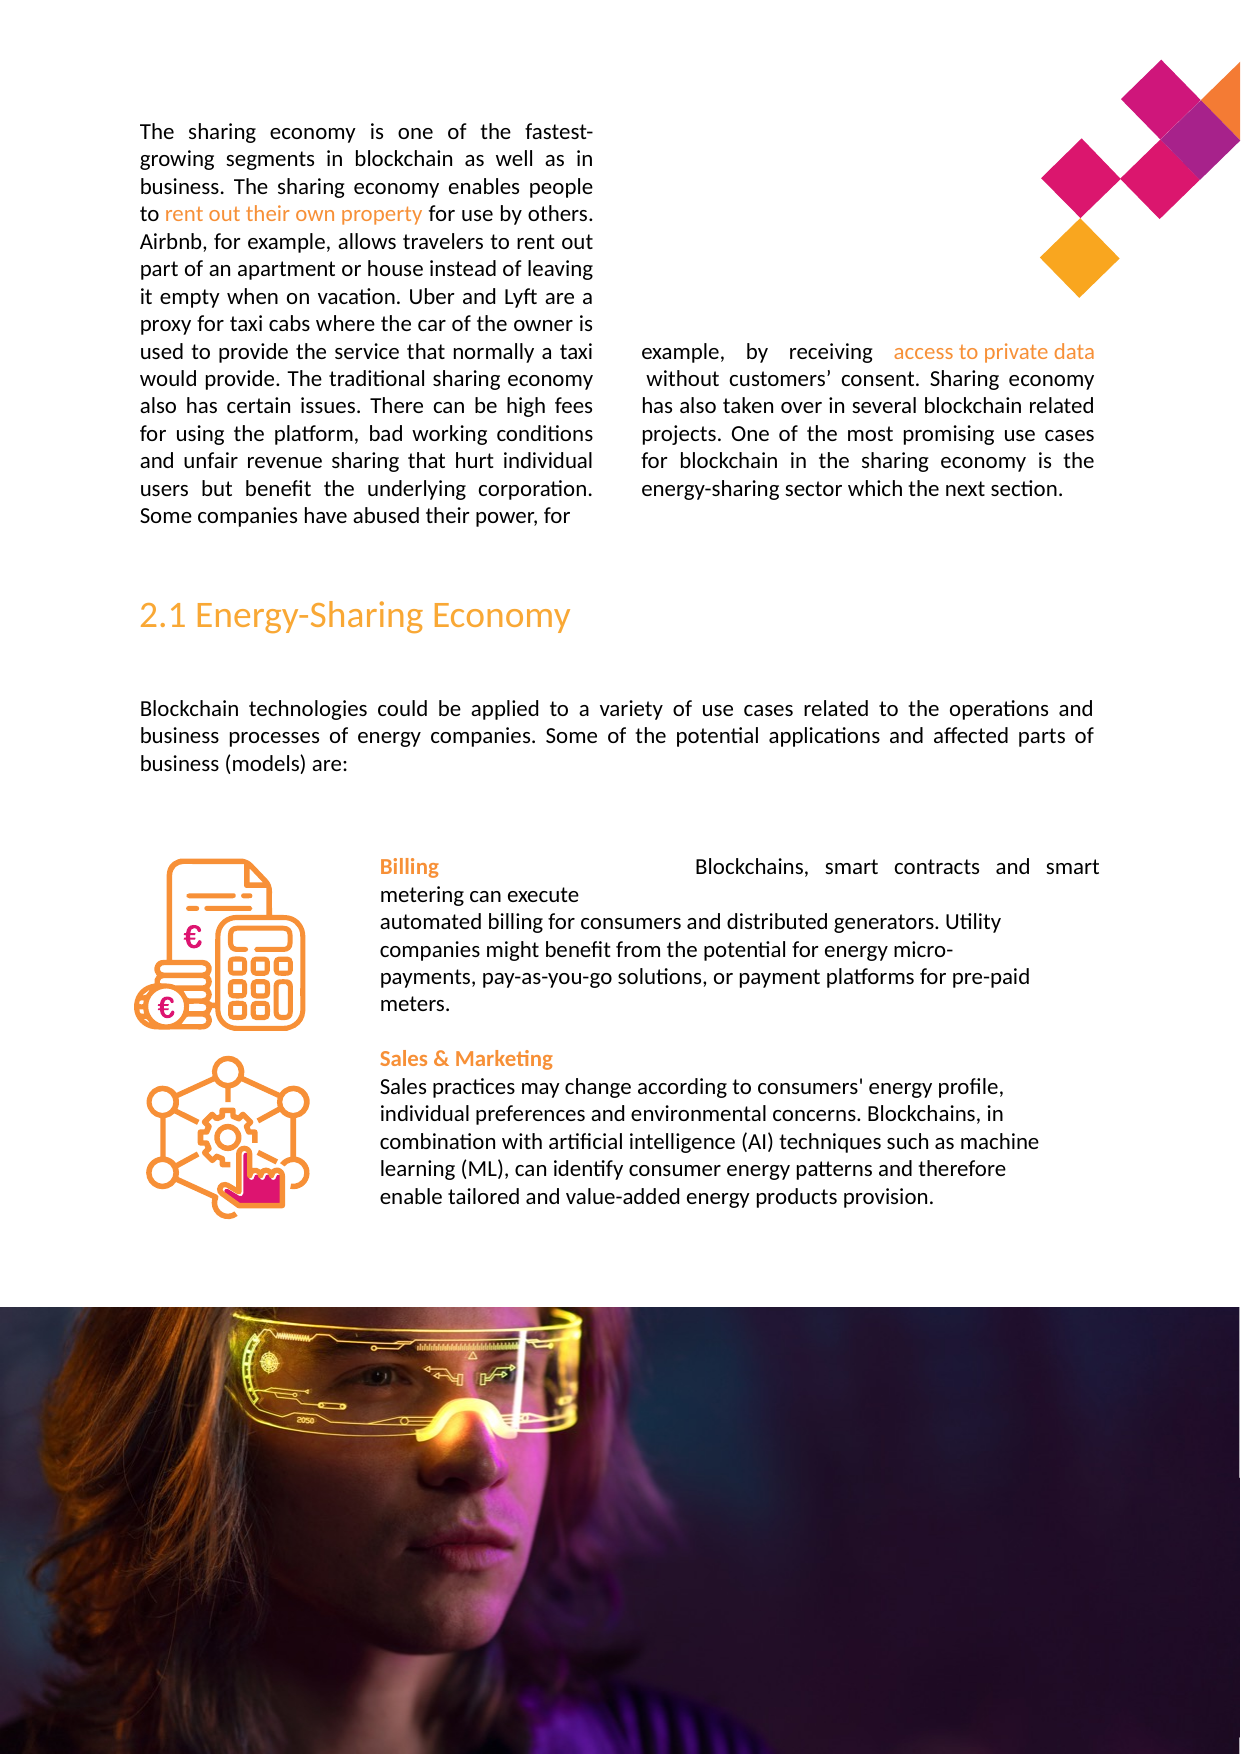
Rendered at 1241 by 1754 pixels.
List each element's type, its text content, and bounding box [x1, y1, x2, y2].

picture [0, 1307, 1241, 1754]
text_box The sharing economy is one of the fastest-growing segments in blockchain as well as in business. The sharing economy enables people to rent out their own property for use by others. Airbnb, for example, allows travelers to rent out part of an apartment or house instead of leaving it empty when on vacation. Uber and Lyft are a proxy for taxi cabs where the car of the owner is used to provide the service that normally a taxi would provide. The traditional sharing economy also has certain issues. There can be high fees for using the platform, bad working conditions and unfair revenue sharing that hurt individual users but benefit the underlying corporation. Some companies have abused their power, for example, by receiving access to private data without customers’ consent. Sharing economy has also taken over in several blockchain related projects. One of the most promising use cases for blockchain in the sharing economy is the energy-sharing sector which the next section. [124, 109, 1111, 559]
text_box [146, 1055, 310, 1220]
text_box Billing Blockchains, smart contracts and smart metering can execute automated billing for consumers and distributed generators. Utility companies might benefit from the potential for energy micro- payments, pay-as-you-go solutions, or payment platforms for pre-paid meters. Sales & Marketing Sales practices may change according to consumers' energy profile, individual preferences and environmental concerns. Blockchains, in combination with artificial intelligence (AI) techniques such as machine learning (ML), can identify consumer energy patterns and therefore enable tailored and value-added energy products provision. [364, 844, 1116, 1238]
text_box 2.1 Energy-Sharing Economy [124, 582, 760, 660]
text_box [133, 858, 306, 1031]
text_box Blockchain technologies could be applied to a variety of use cases related to the operations and business processes of energy companies. Some of the potential applications and affected parts of business (models) are: [124, 686, 1111, 796]
